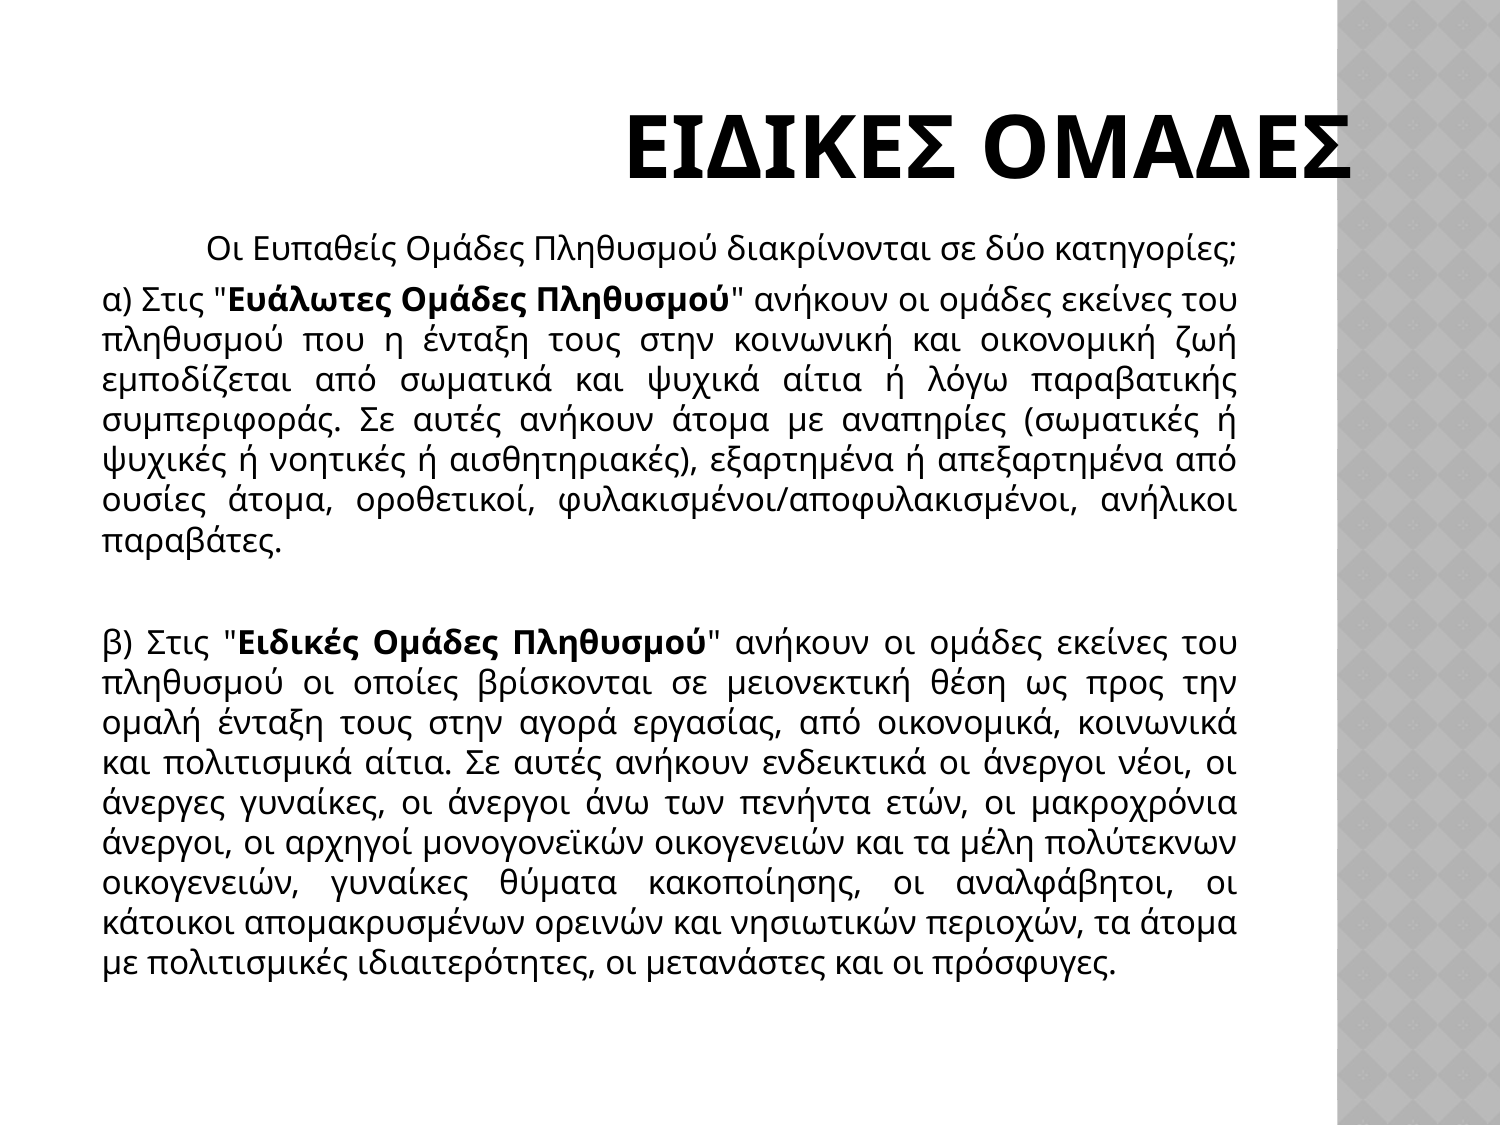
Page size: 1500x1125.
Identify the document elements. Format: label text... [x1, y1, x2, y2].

list Oι Ευπαθείς Ομάδες Πληθυσμού διακρίνονται σε δύο κατηγορίες; α) Στις "Ευάλωτες Ομάδες Πληθυσμού" ανήκουν οι ομάδες εκείνες του πληθυσμού που η ένταξη τους στην κοινωνική και οικονομική ζωή εμποδίζεται από σωματικά και ψυχικά αίτια ή λόγω παραβατικής συμπεριφοράς. Σε αυτές ανήκουν άτομα με αναπηρίες (σωματικές ή ψυχικές ή νοητικές ή αισθητηριακές), εξαρτημένα ή απεξαρτημένα από ουσίες άτομα, οροθετικοί, φυλακισμένοι/αποφυλακισμένοι, ανήλικοι παραβάτες. β) Στις "Ειδικές Ομάδες Πληθυσμού" ανήκουν οι ομάδες εκείνες του πληθυσμού οι οποίες βρίσκονται σε μειονεκτική θέση ως προς την ομαλή ένταξη τους στην αγορά εργασίας, από οικονομικά, κοινωνικά και πολιτισμικά αίτια. Σε αυτές ανήκουν ενδεικτικά οι άνεργοι νέοι, οι άνεργες γυναίκες, οι άνεργοι άνω των πενήντα ετών, οι μακροχρόνια άνεργοι, οι αρχηγοί μονογονεϊκών οικογενειών και τα μέλη πολύτεκνων οικογενειών, γυναίκες θύματα κακοποίησης, οι αναλφάβητοι, οι κάτοικοι απομακρυσμένων ορεινών και νησιωτικών περιοχών, τα άτομα με πολιτισμικές ιδιαιτερότητες, οι μετανάστες και οι πρόσφυγες. [86, 219, 1254, 1012]
title ΕΙΔΙΚΕΣ ΟΜΑΔΕΣ [86, 90, 1362, 197]
